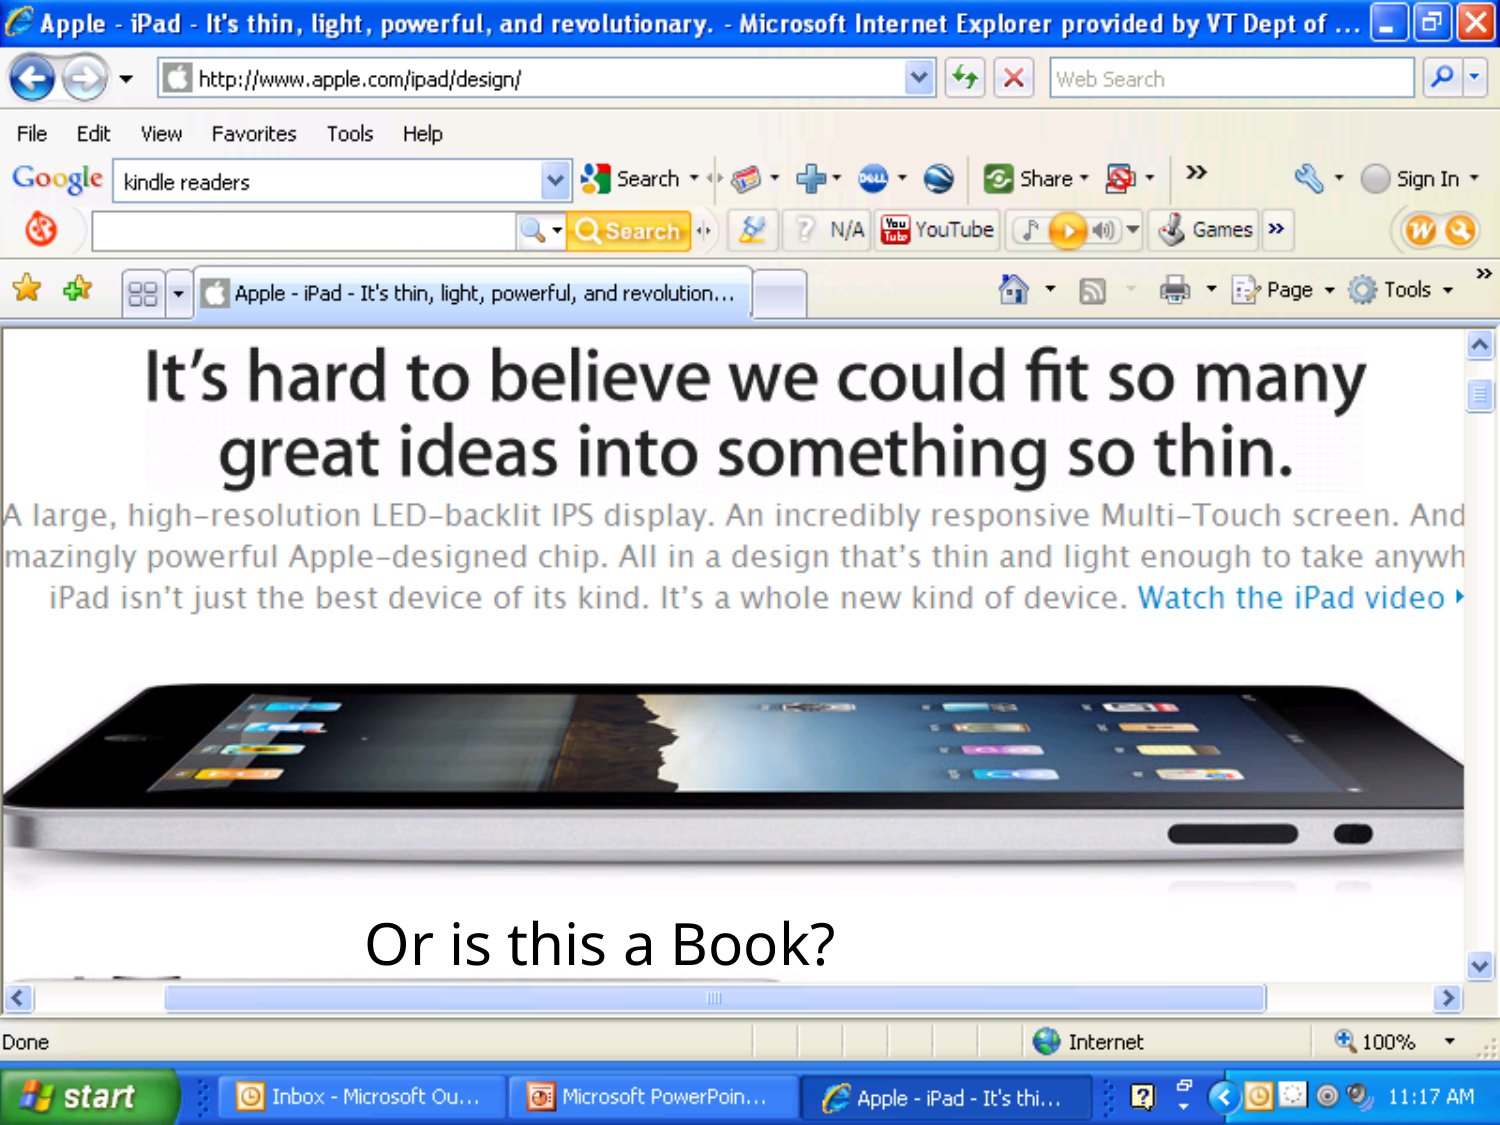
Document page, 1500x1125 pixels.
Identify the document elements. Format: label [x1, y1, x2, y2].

list [0, 0, 1500, 1125]
